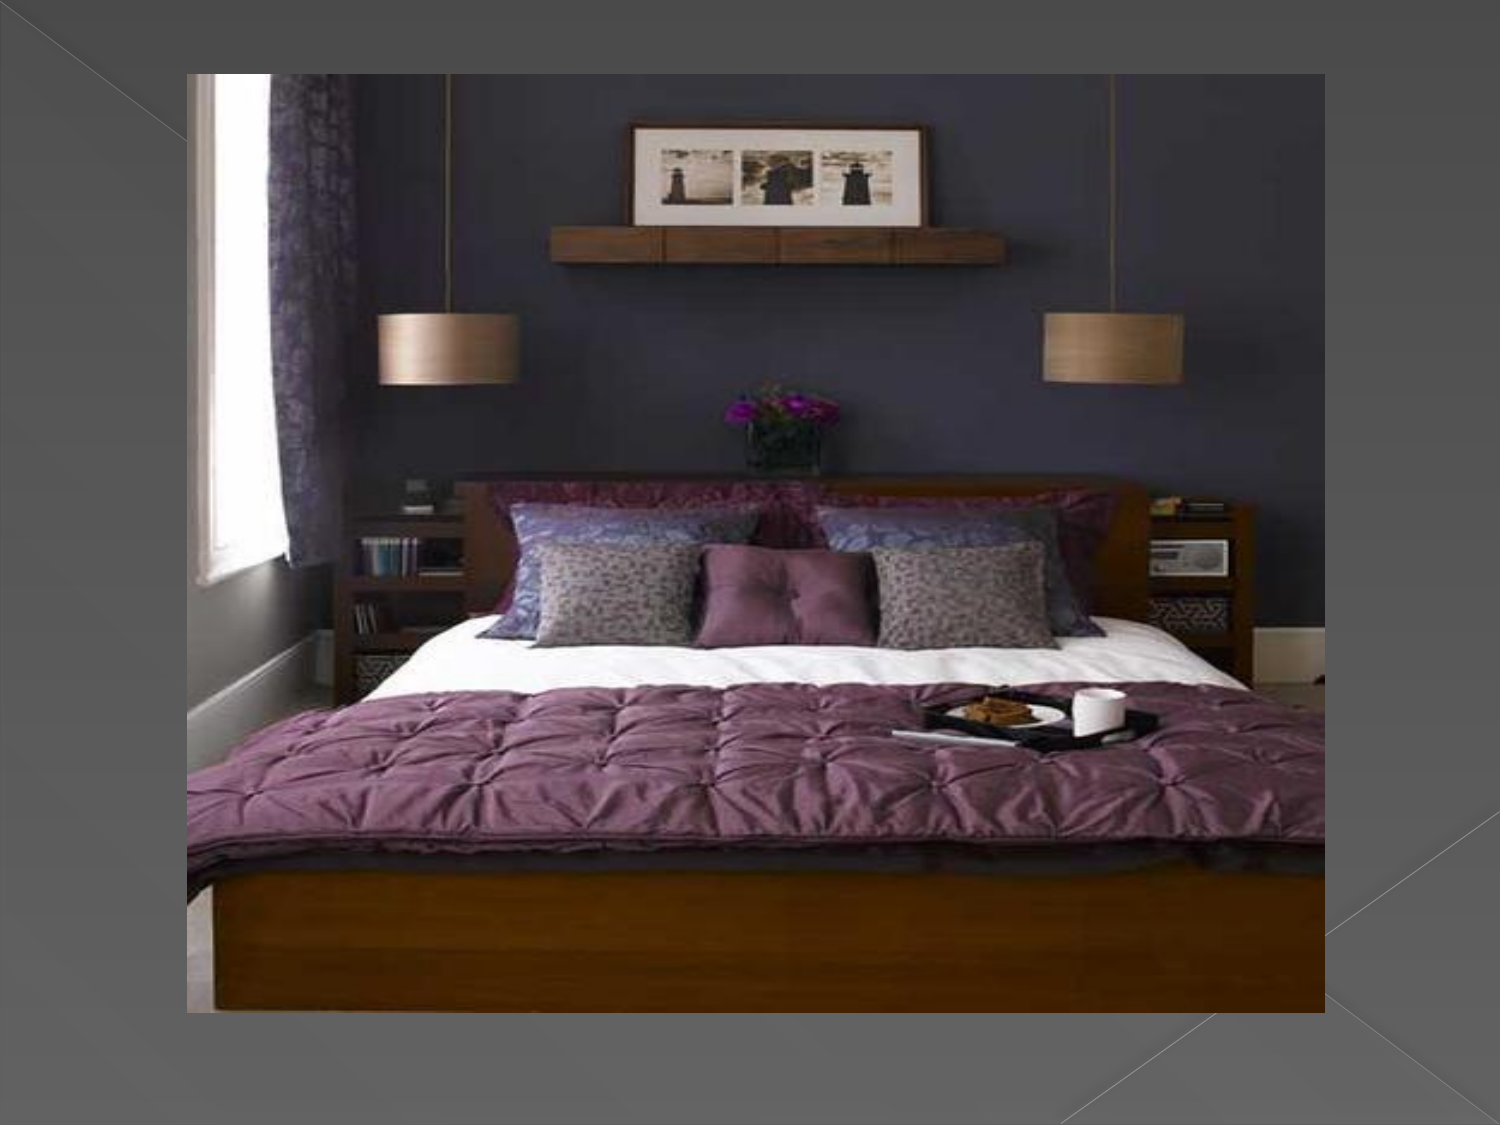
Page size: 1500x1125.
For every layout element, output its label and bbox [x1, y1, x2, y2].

picture [187, 74, 1326, 1013]
